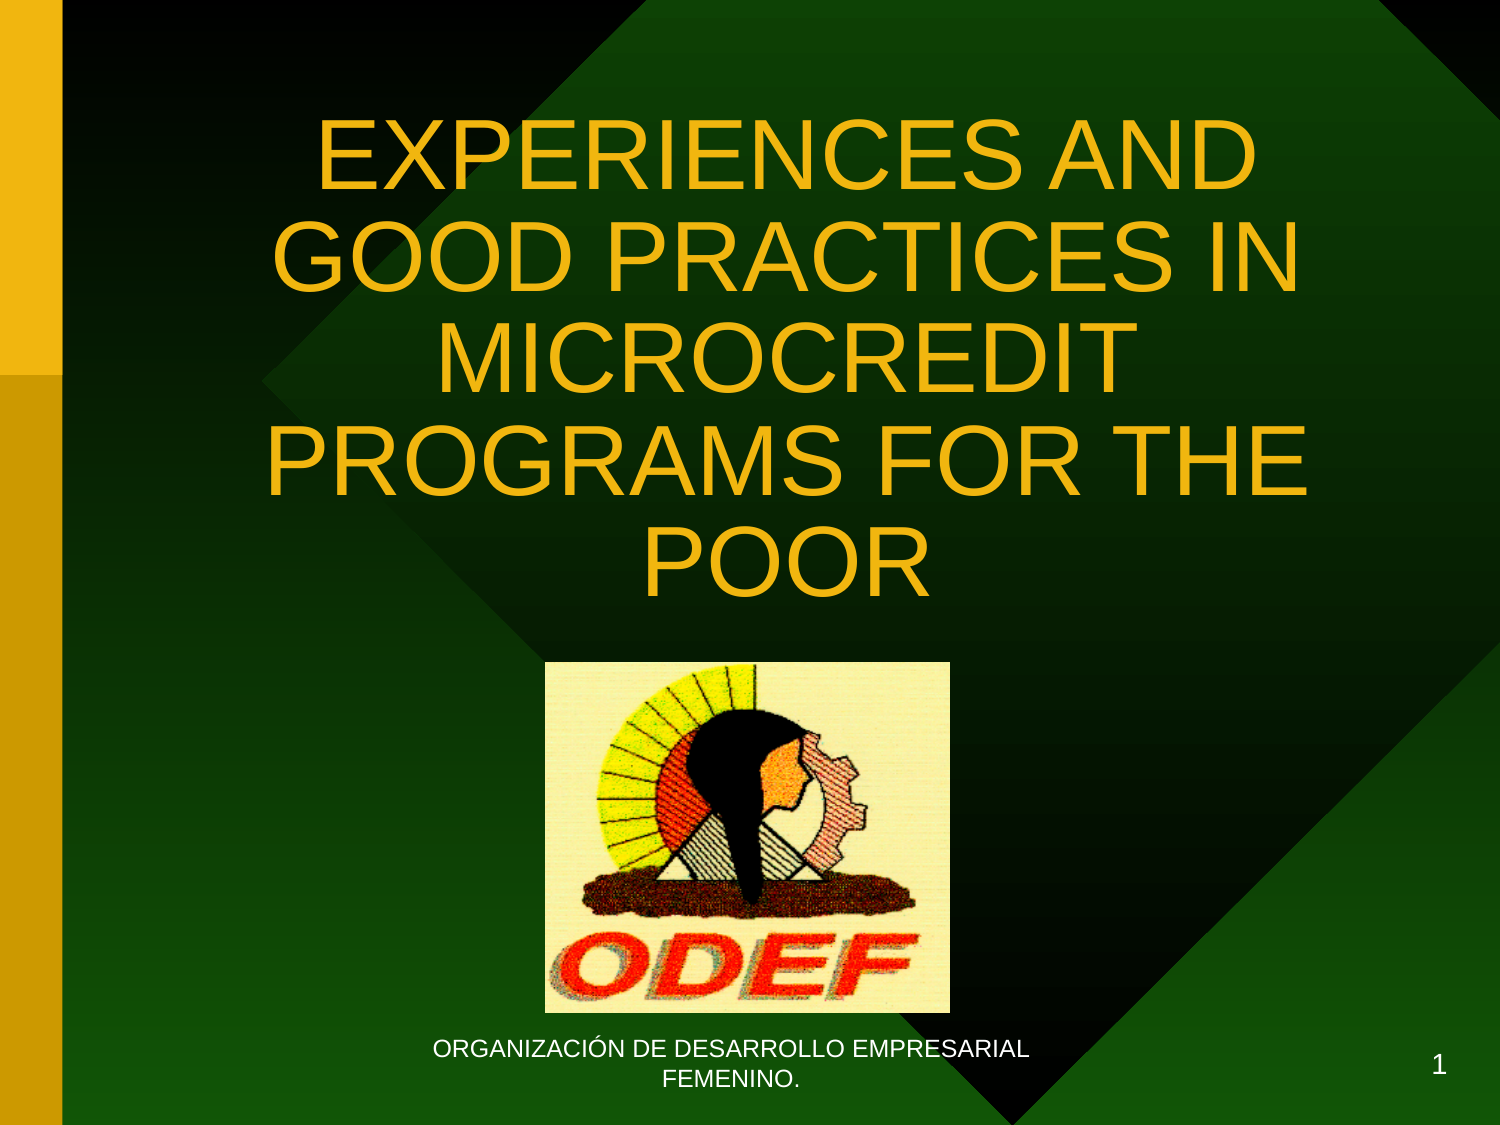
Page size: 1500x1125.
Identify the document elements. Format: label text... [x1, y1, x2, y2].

picture [545, 662, 951, 1013]
slide_number 1 [1088, 1049, 1463, 1088]
title EXPERIENCES AND GOOD PRACTICES IN MICROCREDIT PROGRAMS FOR THE POOR [149, 237, 1426, 488]
text_box ORGANIZACIÓN DE DESARROLLO EMPRESARIAL FEMENINO. [375, 1024, 1088, 1100]
subtitle [149, 537, 1201, 826]
